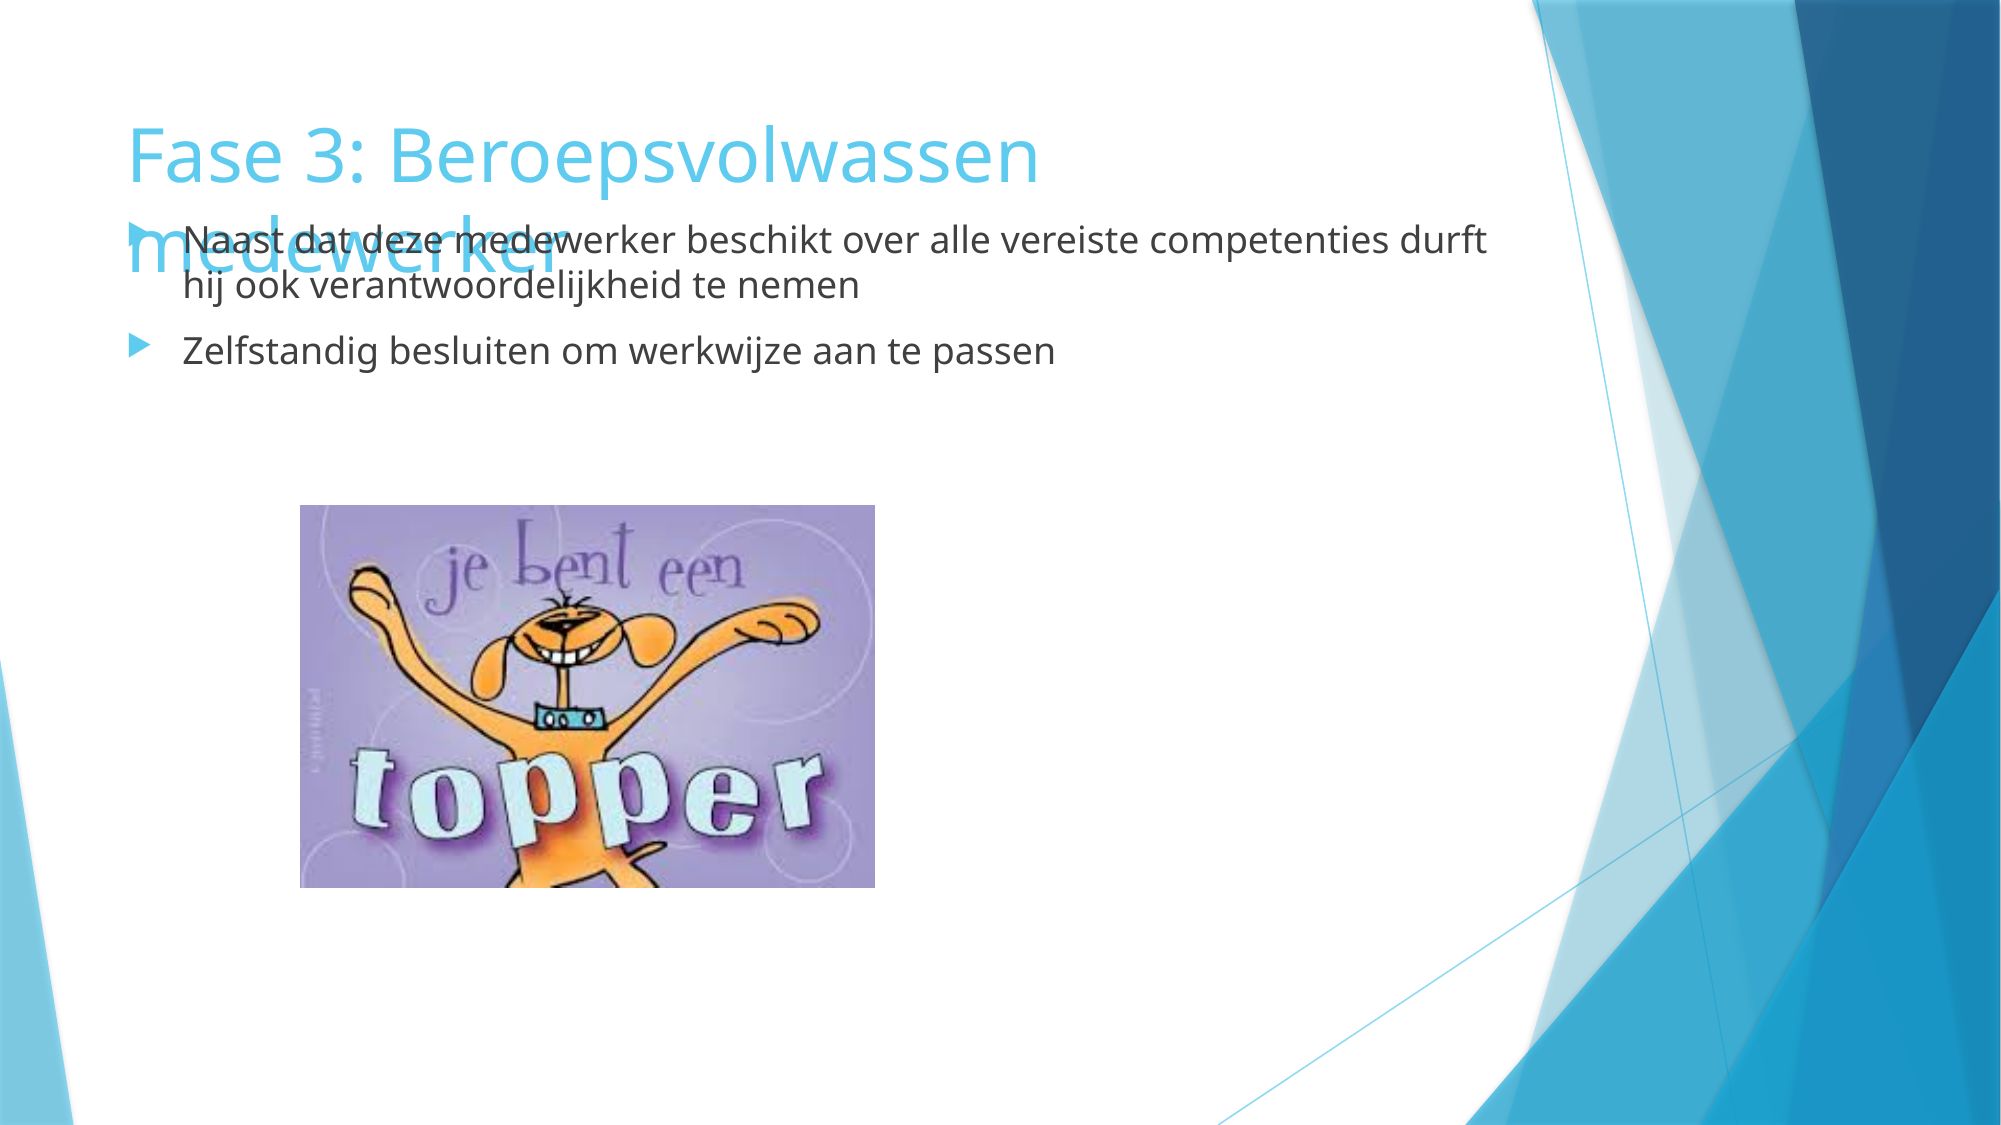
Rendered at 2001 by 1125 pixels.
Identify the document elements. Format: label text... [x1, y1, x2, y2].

picture [300, 505, 876, 889]
title Fase 3: Beroepsvolwassen medewerker [111, 99, 1522, 208]
list Naast dat deze medewerker beschikt over alle vereiste competenties durft hij ook verantwoordelijkheid te nemen Zelfstandig besluiten om werkwijze aan te passen [111, 208, 1522, 845]
